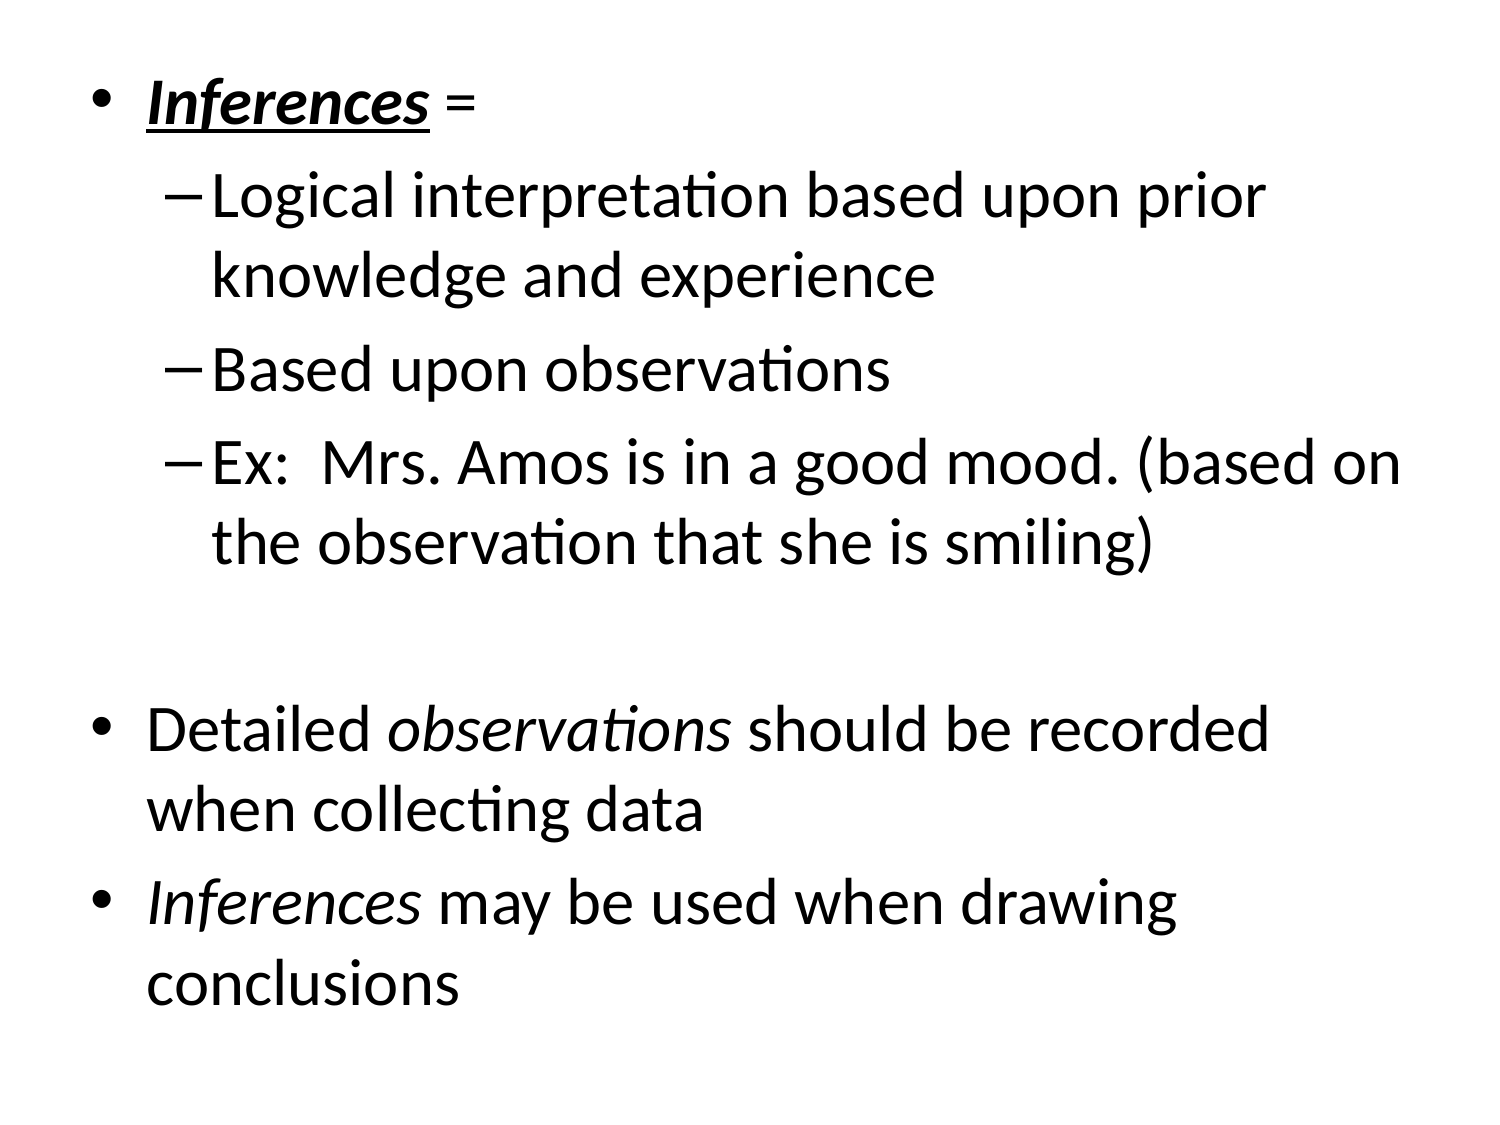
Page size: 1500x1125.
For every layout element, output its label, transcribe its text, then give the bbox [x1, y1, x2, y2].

list Inferences = Logical interpretation based upon prior knowledge and experience Based upon observations Ex: Mrs. Amos is in a good mood. (based on the observation that she is smiling) Detailed observations should be recorded when collecting data Inferences may be used when drawing conclusions [75, 50, 1425, 1075]
